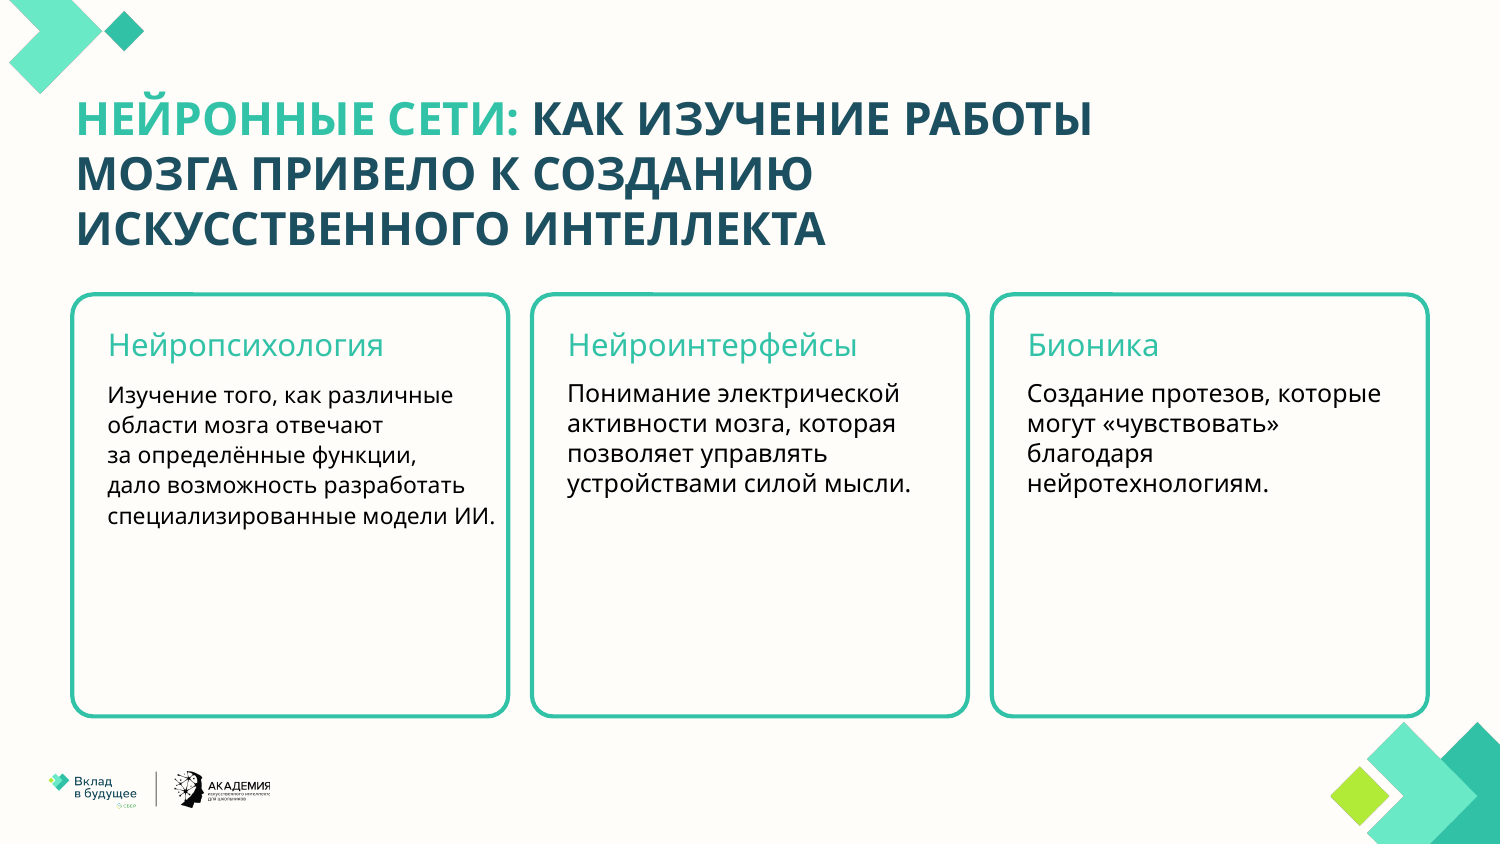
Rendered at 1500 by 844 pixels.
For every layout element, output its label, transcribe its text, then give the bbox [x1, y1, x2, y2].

text_box Изучение того, как различные области мозга отвечают за определённые функции, дало возможность разработать специализированные модели ИИ. [99, 370, 507, 727]
picture [31, 755, 271, 826]
text_box [531, 294, 968, 717]
text_box Создание протезов, которые могут «чувствовать» благодаря нейротехнологиям. [1019, 370, 1400, 701]
text_box Понимание электрической активности мозга, которая позволяет управлять устройствами силой мысли. [559, 370, 941, 701]
text_box НЕЙРОННЫЕ СЕТИ: КАК ИЗУЧЕНИЕ РАБОТЫ МОЗГА ПРИВЕЛО К СОЗДАНИЮ ИСКУССТВЕННОГО ИНТЕЛЛЕКТА [69, 84, 1210, 261]
text_box Бионика [1019, 314, 1426, 371]
text_box Нейропсихология [100, 314, 506, 370]
text_box Нейроинтерфейсы [560, 314, 966, 371]
picture [9, 0, 144, 94]
text_box [991, 294, 1428, 717]
text_box [72, 294, 509, 717]
picture [1330, 722, 1500, 844]
